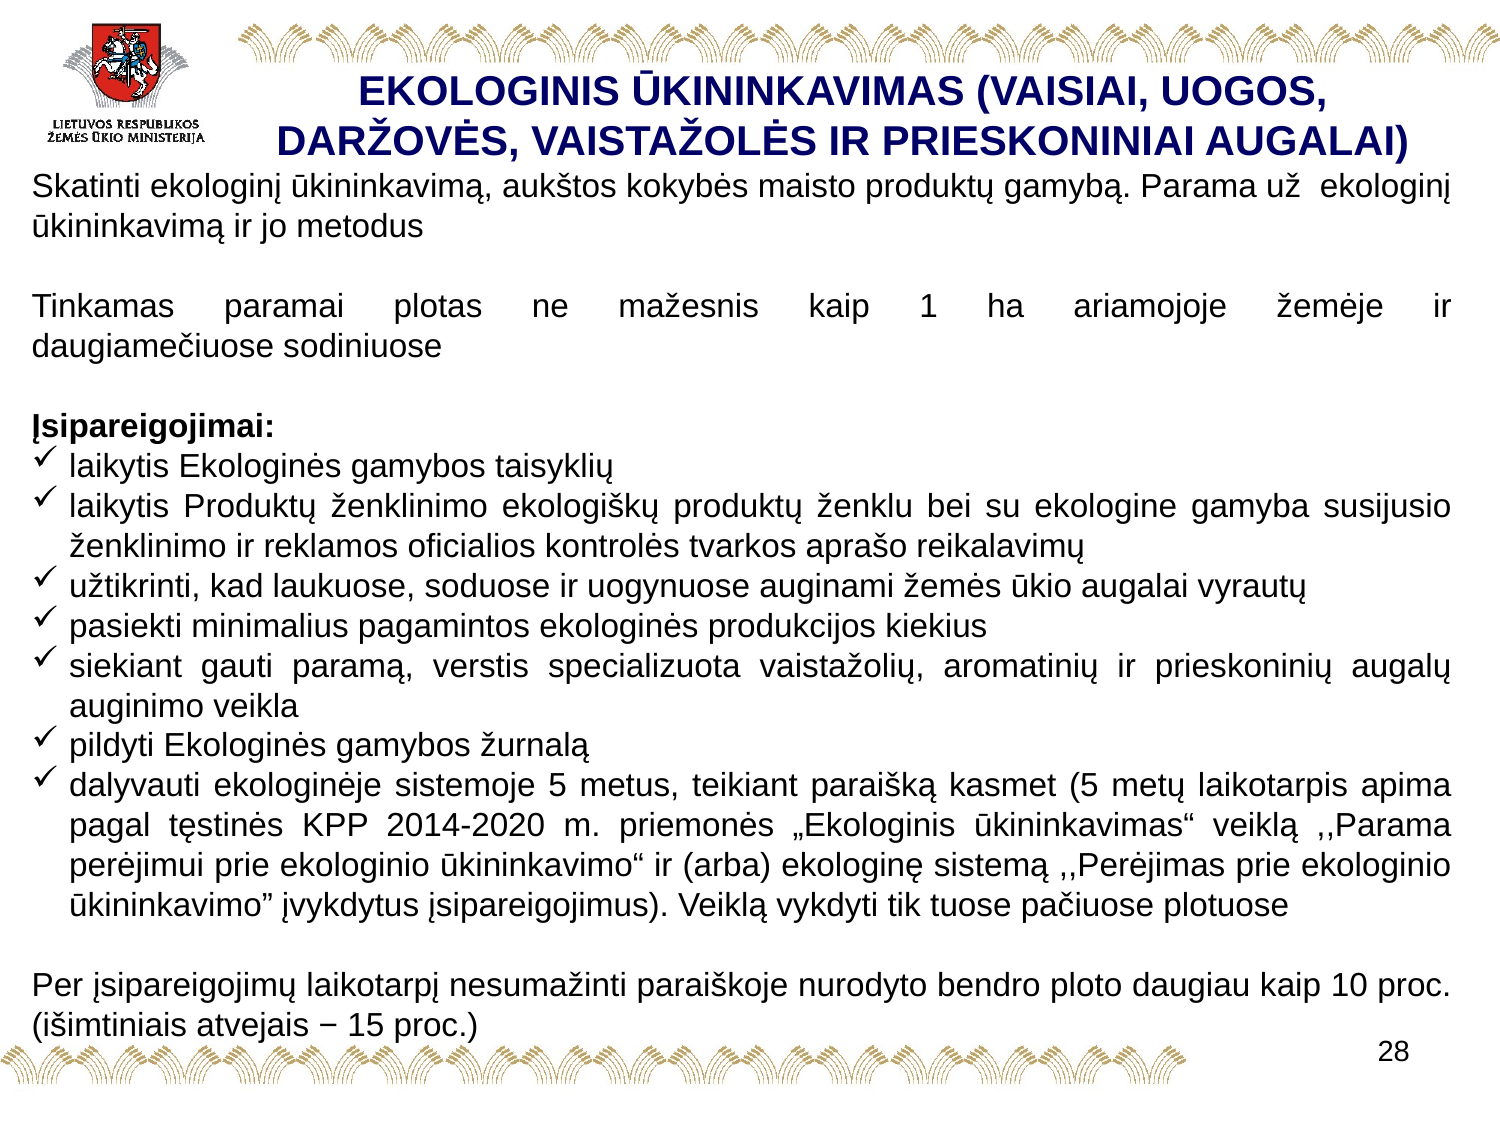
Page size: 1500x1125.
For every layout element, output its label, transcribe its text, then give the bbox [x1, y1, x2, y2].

text_box Skatinti ekologinį ūkininkavimą, aukštos kokybės maisto produktų gamybą. Parama už ekologinį ūkininkavimą ir jo metodus Tinkamas paramai plotas ne mažesnis kaip 1 ha ariamojoje žemėje ir daugiamečiuose sodiniuose Įsipareigojimai: laikytis Ekologinės gamybos taisyklių laikytis Produktų ženklinimo ekologiškų produktų ženklu bei su ekologine gamyba susijusio ženklinimo ir reklamos oficialios kontrolės tvarkos aprašo reikalavimų užtikrinti, kad laukuose, soduose ir uogynuose auginami žemės ūkio augalai vyrautų pasiekti minimalius pagamintos ekologinės produkcijos kiekius siekiant gauti paramą, verstis specializuota vaistažolių, aromatinių ir prieskoninių augalų auginimo veikla pildyti Ekologinės gamybos žurnalą dalyvauti ekologinėje sistemoje 5 metus, teikiant paraišką kasmet (5 metų laikotarpis apima pagal tęstinės KPP 2014-2020 m. priemonės „Ekologinis ūkininkavimas“ veiklą ,,Parama perėjimui prie ekologinio ūkininkavimo“ ir (arba) ekologinę sistemą ,,Perėjimas prie ekologinio ūkininkavimo” įvykdytus įsipareigojimus). Veiklą vykdyti tik tuose pačiuose plotuose Per įsipareigojimų laikotarpį nesumažinti paraiškoje nurodyto bendro ploto daugiau kaip 10 proc. (išimtiniais atvejais − 15 proc.) [16, 157, 1469, 1051]
slide_number 28 [1074, 1024, 1426, 1103]
picture [0, 0, 1500, 1125]
text_box EKOLOGINIS ŪKININKAVIMAS (VAISIAI, UOGOS, DARŽOVĖS, VAISTAŽOLĖS IR PRIESKONINIAI AUGALAI) [186, 56, 1500, 172]
